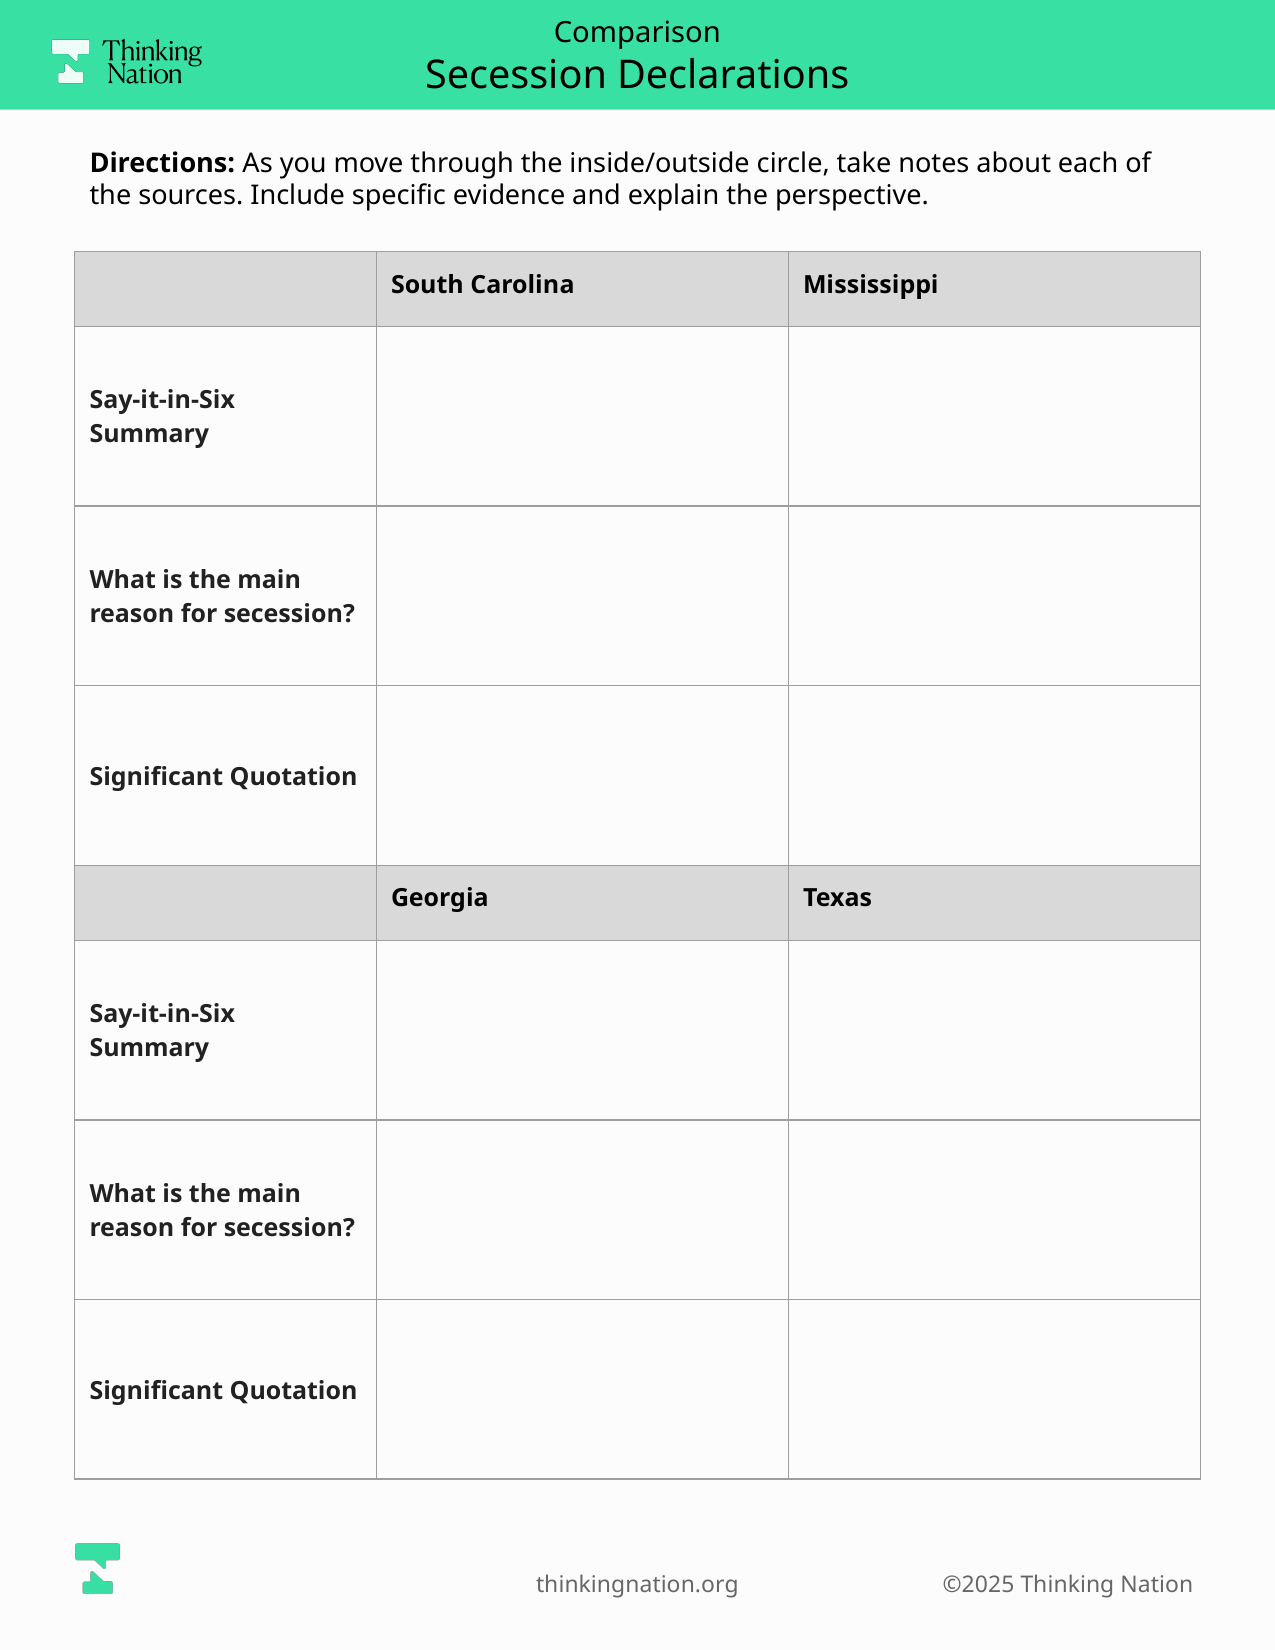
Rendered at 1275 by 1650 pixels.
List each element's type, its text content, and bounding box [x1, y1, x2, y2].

table_cell Georgia [377, 866, 788, 940]
table_cell [789, 1121, 1200, 1299]
table_cell Say-it-in-Six Summary [75, 941, 376, 1119]
table_header [75, 252, 376, 326]
table_cell [789, 327, 1200, 505]
text_box Comparison Secession Declarations [0, 0, 1275, 110]
table_cell [377, 686, 788, 865]
table_cell Texas [789, 866, 1200, 940]
table_cell What is the main reason for secession? [75, 1121, 376, 1299]
table_cell Significant Quotation [75, 686, 376, 865]
table_cell [377, 1121, 788, 1299]
table_cell [789, 1300, 1200, 1478]
table_header Mississippi [789, 252, 1200, 326]
table_cell [377, 507, 788, 685]
table_cell [377, 941, 788, 1119]
table_cell What is the main reason for secession? [75, 507, 376, 685]
picture [62, 1533, 133, 1604]
table_cell Say-it-in-Six Summary [75, 327, 376, 505]
text_box Directions: As you move through the inside/outside circle, take notes about each of the sources. Include specific evidence and explain the perspective. [74, 130, 1201, 226]
picture [35, 25, 207, 97]
table_cell [75, 866, 376, 940]
table_cell Significant Quotation [75, 1300, 376, 1478]
table_cell [789, 507, 1200, 685]
text_box thinkingnation.org [486, 1553, 789, 1605]
table_header South Carolina [377, 252, 788, 326]
table_cell [377, 1300, 788, 1478]
text_box ©2025 Thinking Nation [907, 1553, 1210, 1605]
table_cell [789, 941, 1200, 1119]
table_cell [377, 327, 788, 505]
table_cell [789, 686, 1200, 865]
